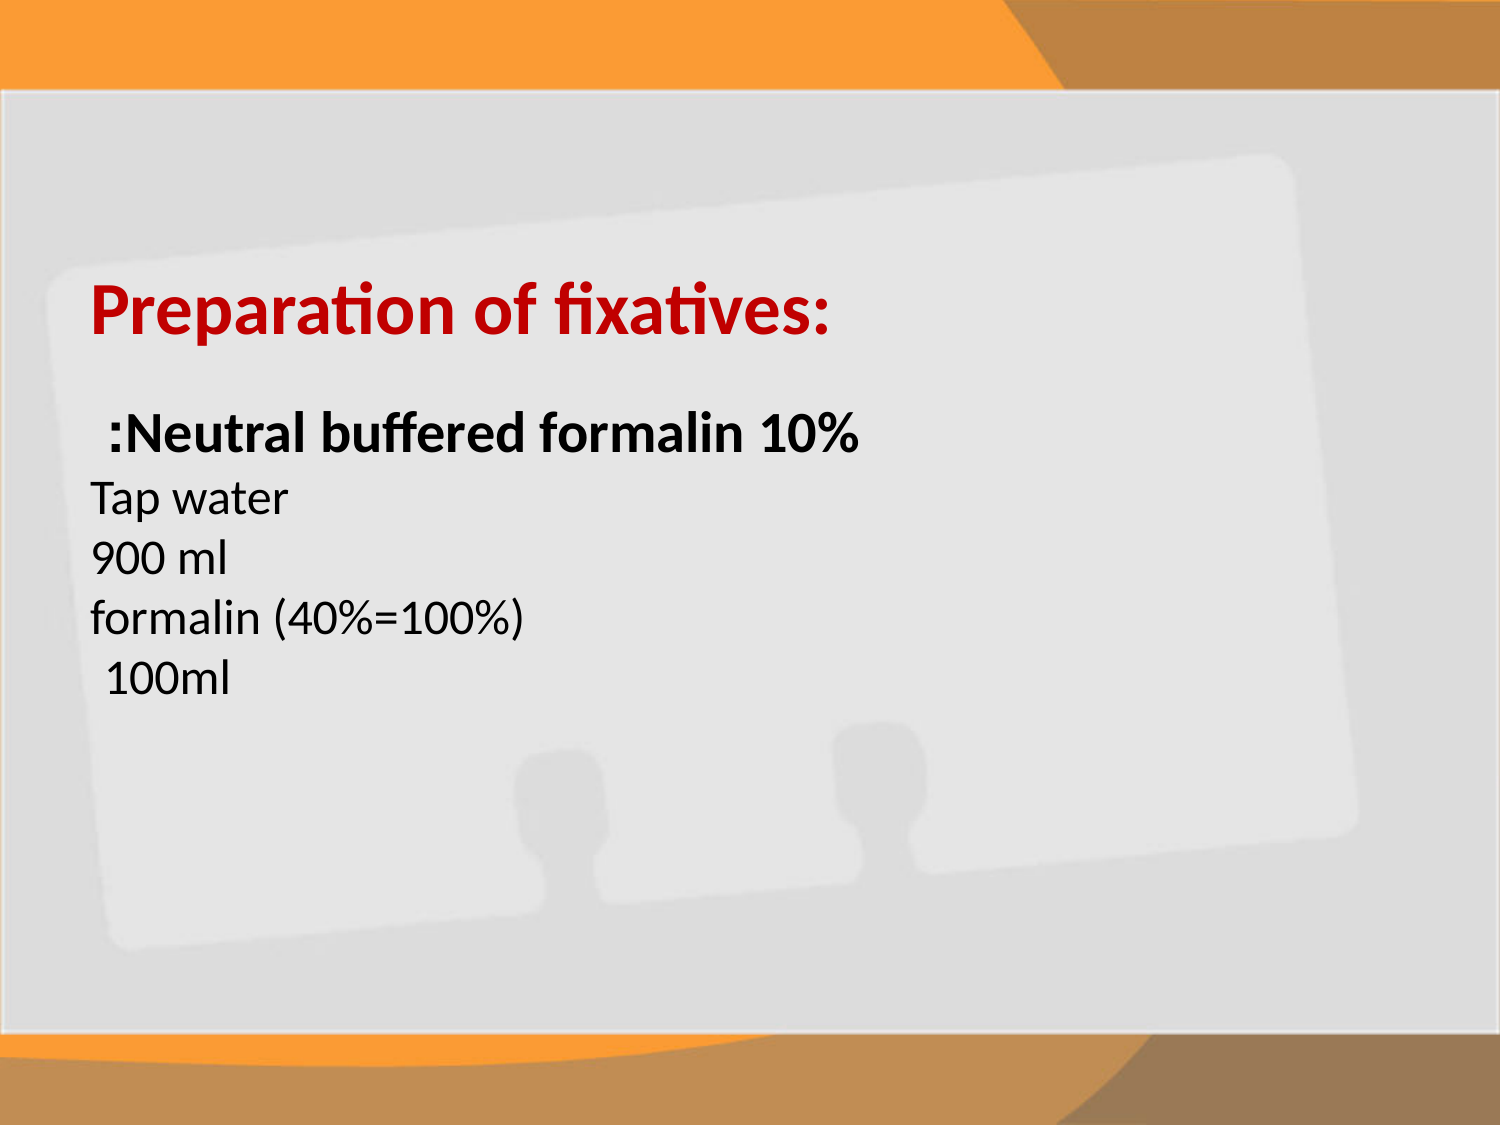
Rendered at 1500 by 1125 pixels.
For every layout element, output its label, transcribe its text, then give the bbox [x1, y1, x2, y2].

text_box Preparation of fixatives: Neutral buffered formalin 10%: Tap water 900 ml formalin (40%=100%) 100ml [75, 252, 1209, 713]
picture [0, 0, 1500, 1125]
